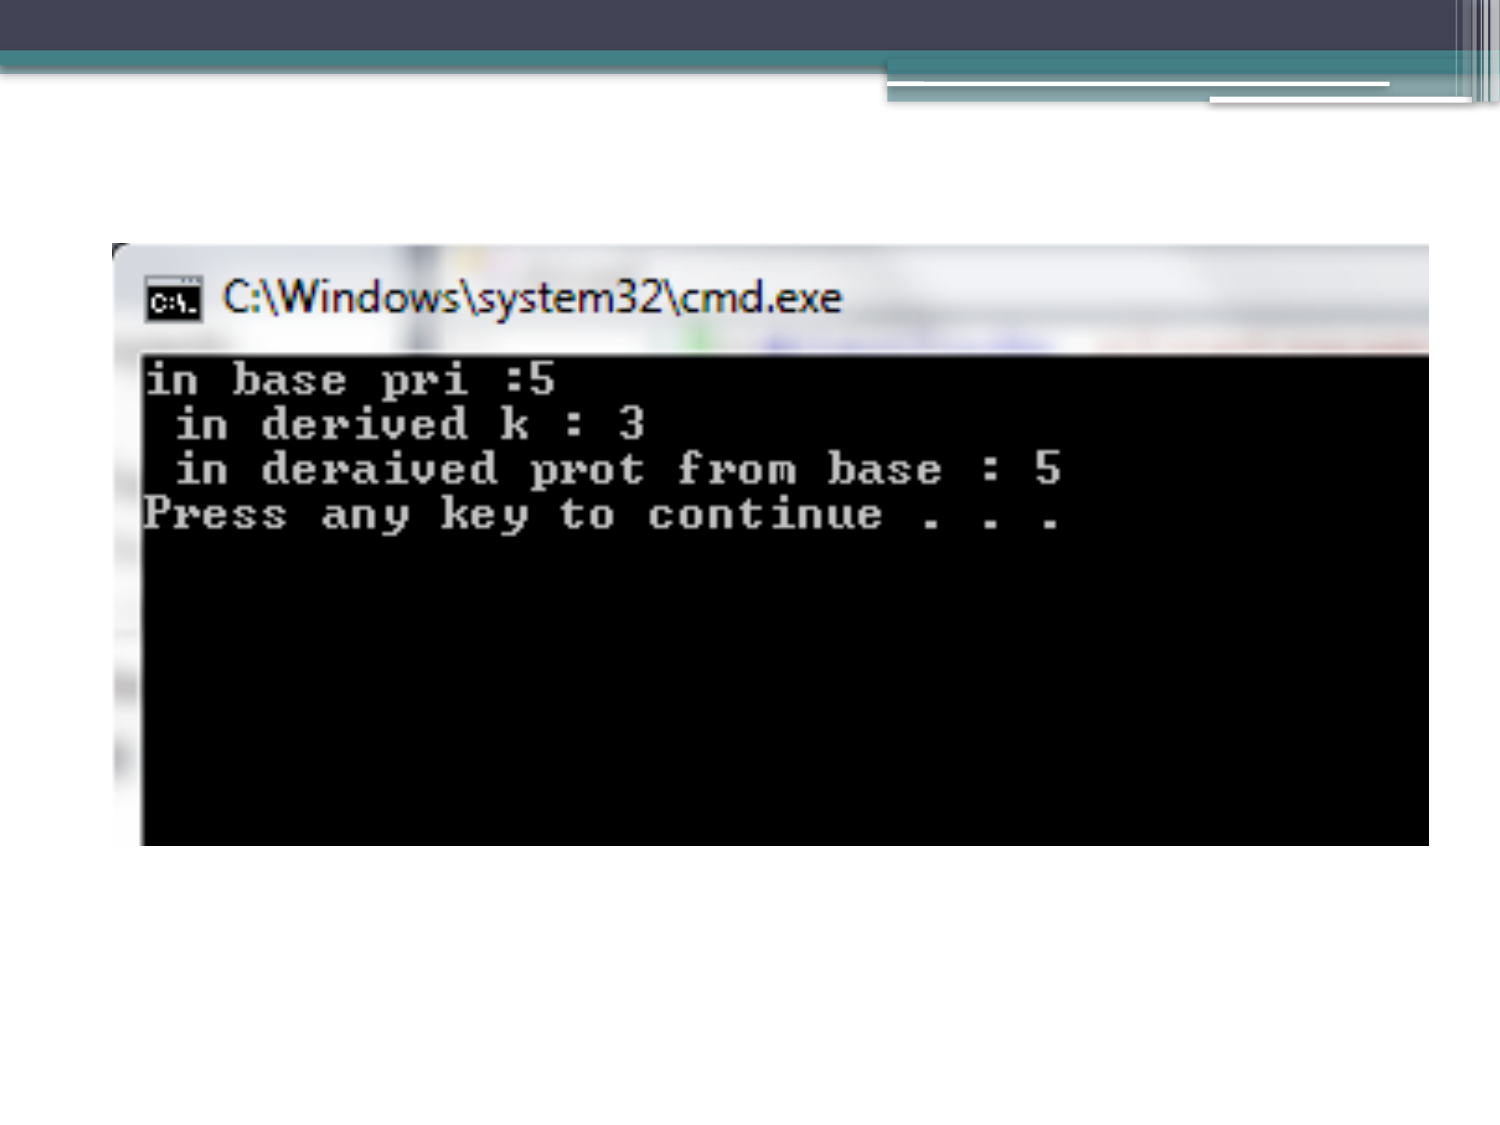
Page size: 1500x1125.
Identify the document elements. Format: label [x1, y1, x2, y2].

picture [111, 243, 1429, 847]
